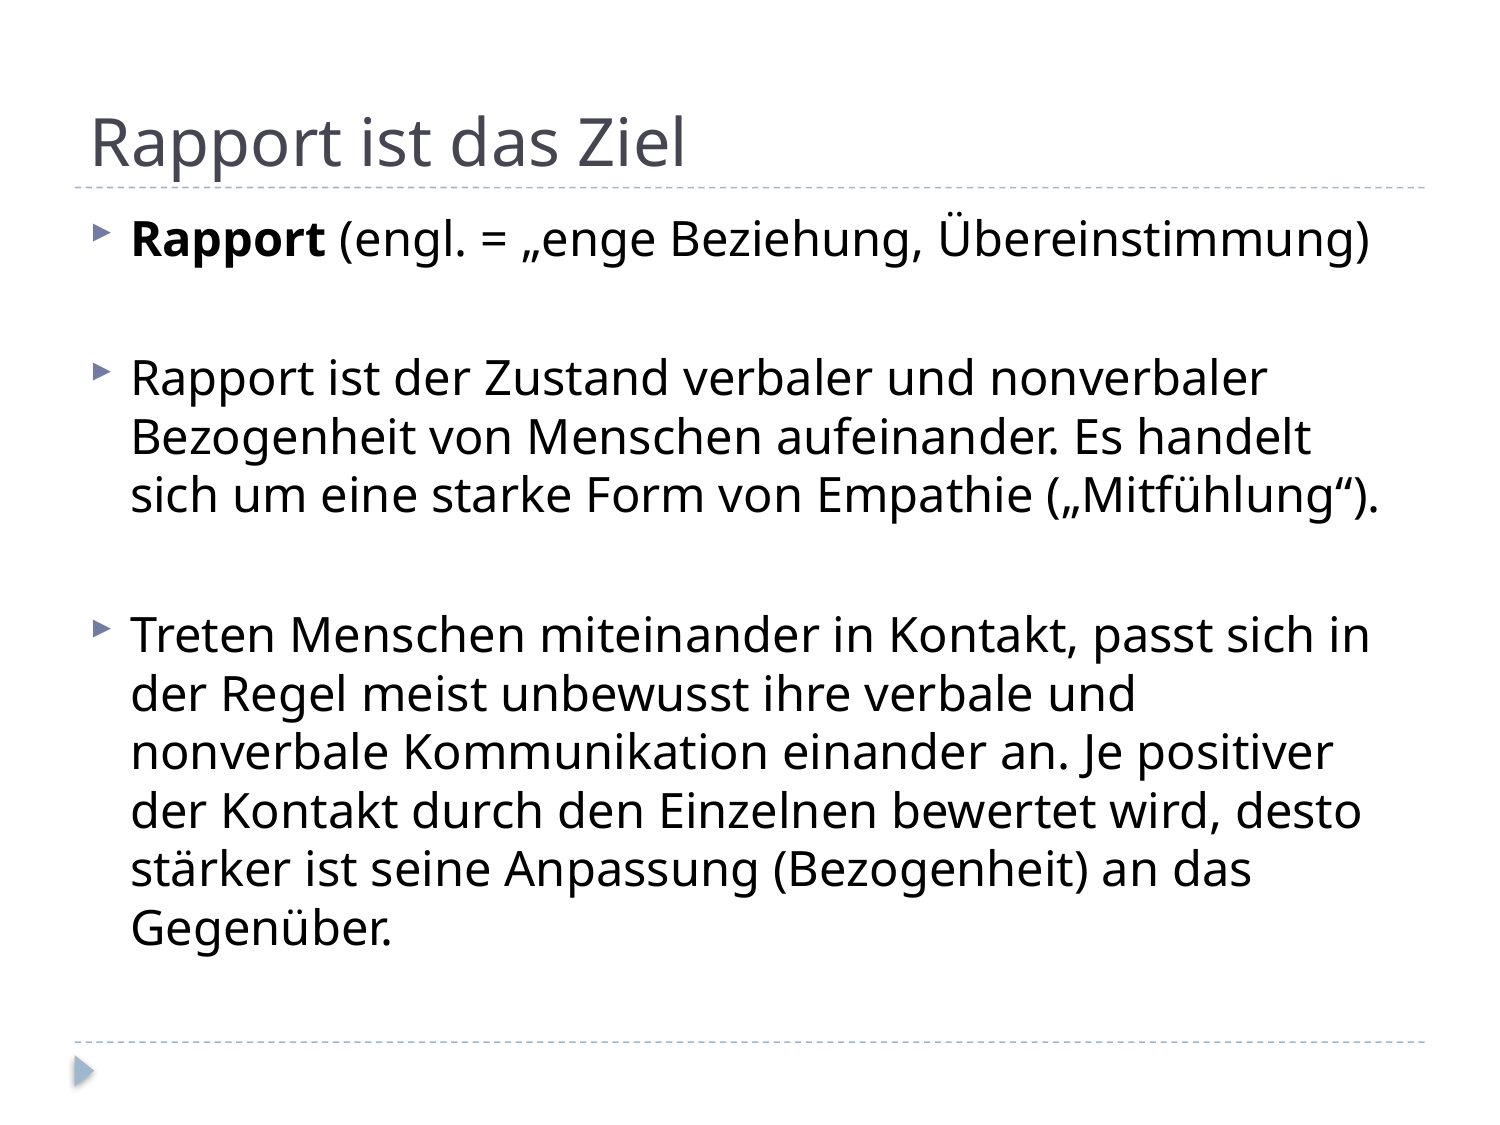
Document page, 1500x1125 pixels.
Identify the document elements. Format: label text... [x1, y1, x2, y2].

list Rapport (engl. = „enge Beziehung, Übereinstimmung) Rapport ist der Zustand verbaler und nonverbaler Bezogenheit von Menschen aufeinander. Es handelt sich um eine starke Form von Empathie („Mitfühlung“). Treten Menschen miteinander in Kontakt, passt sich in der Regel meist unbewusst ihre verbale und nonverbale Kommunikation einander an. Je positiver der Kontakt durch den Einzelnen bewertet wird, desto stärker ist seine Anpassung (Bezogenheit) an das Gegenüber. [75, 200, 1425, 1010]
title Rapport ist das Ziel [75, 24, 1425, 188]
